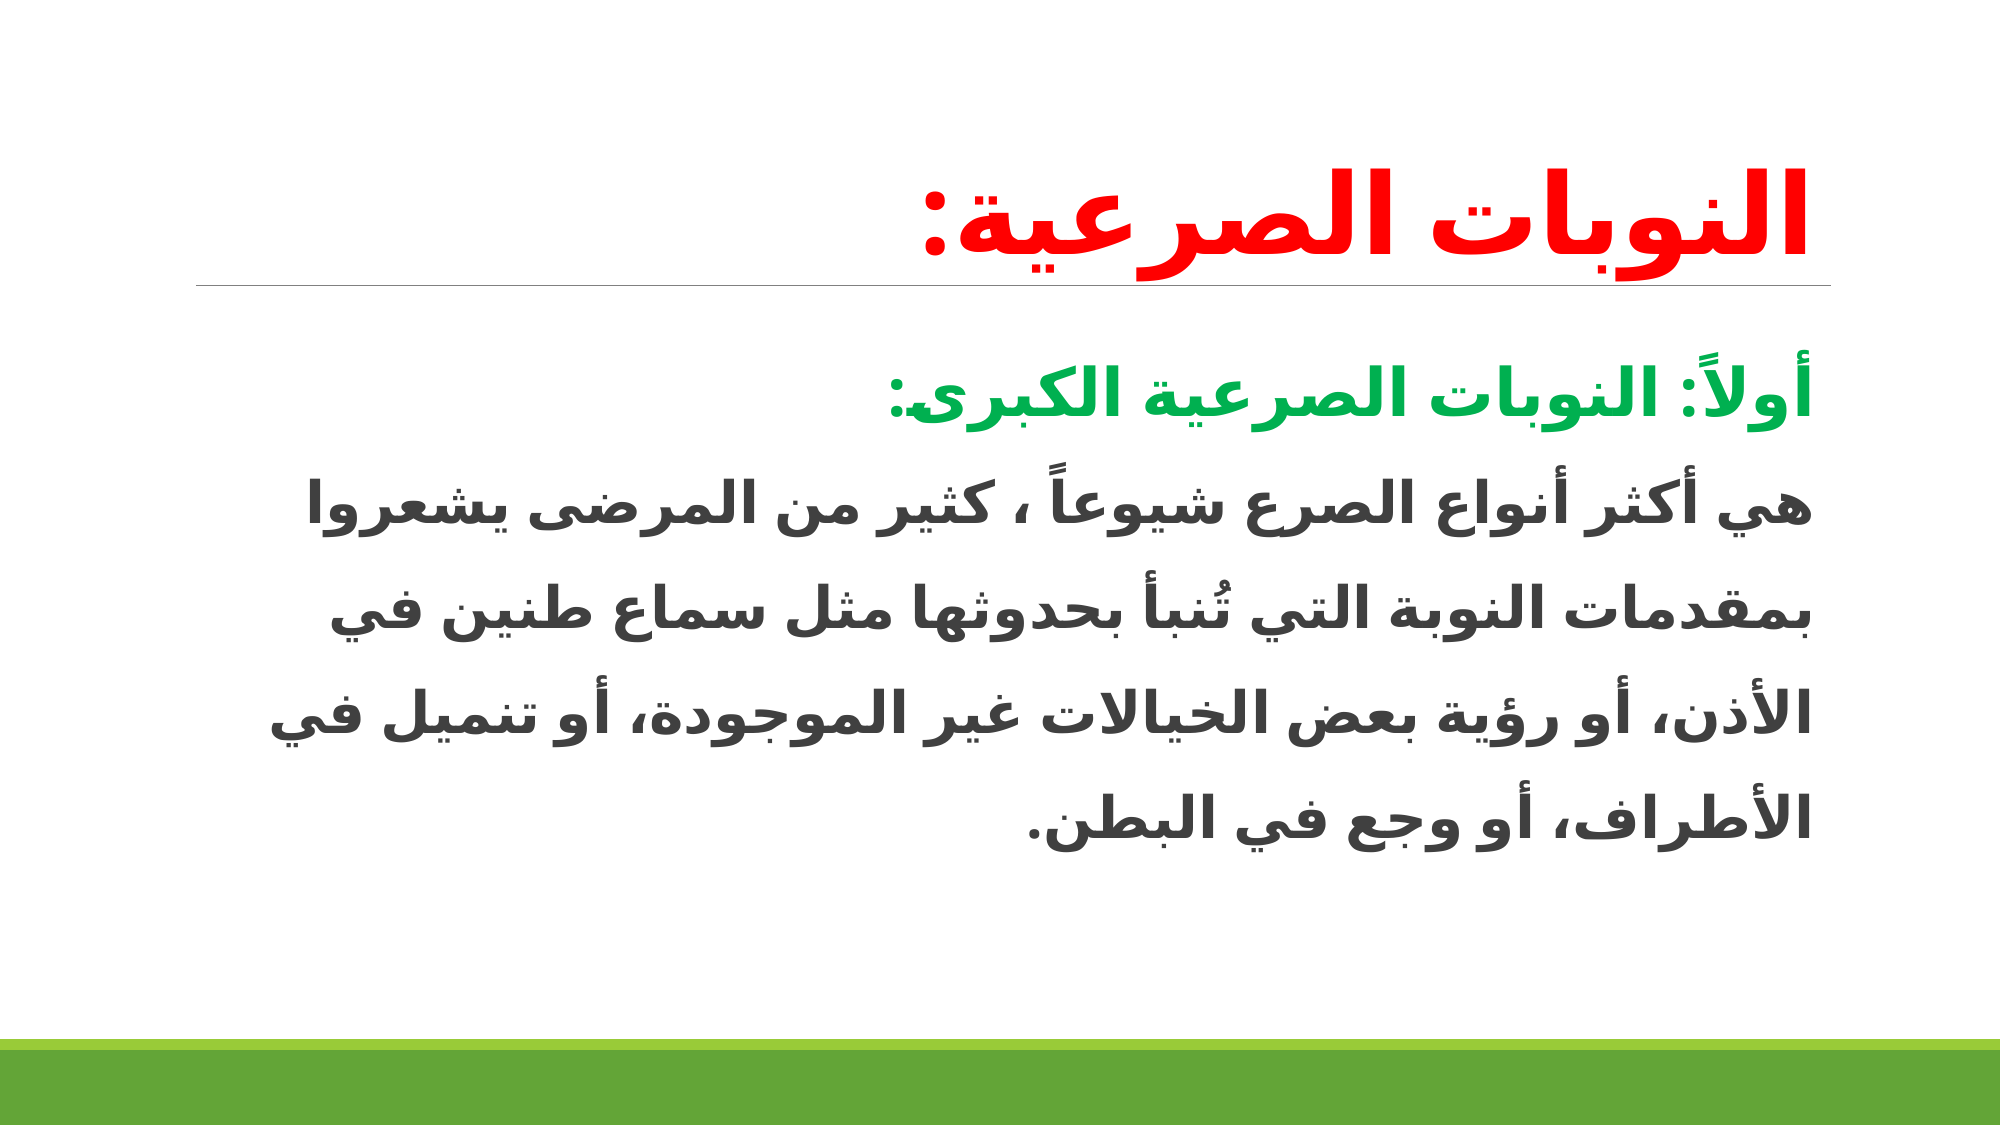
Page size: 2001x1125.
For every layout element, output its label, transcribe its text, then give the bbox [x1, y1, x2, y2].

title النوبات الصرعية: [180, 47, 1830, 285]
list أولاً: النوبات الصرعية الكبرى: هي أكثر أنواع الصرع شيوعاً ، كثير من المرضى يشعروا بمقدمات النوبة التي تُنبأ بحدوثها مثل سماع طنين في الأذن، أو رؤية بعض الخيالات غير الموجودة، أو تنميل في الأطراف، أو وجع في البطن. [180, 302, 1830, 963]
